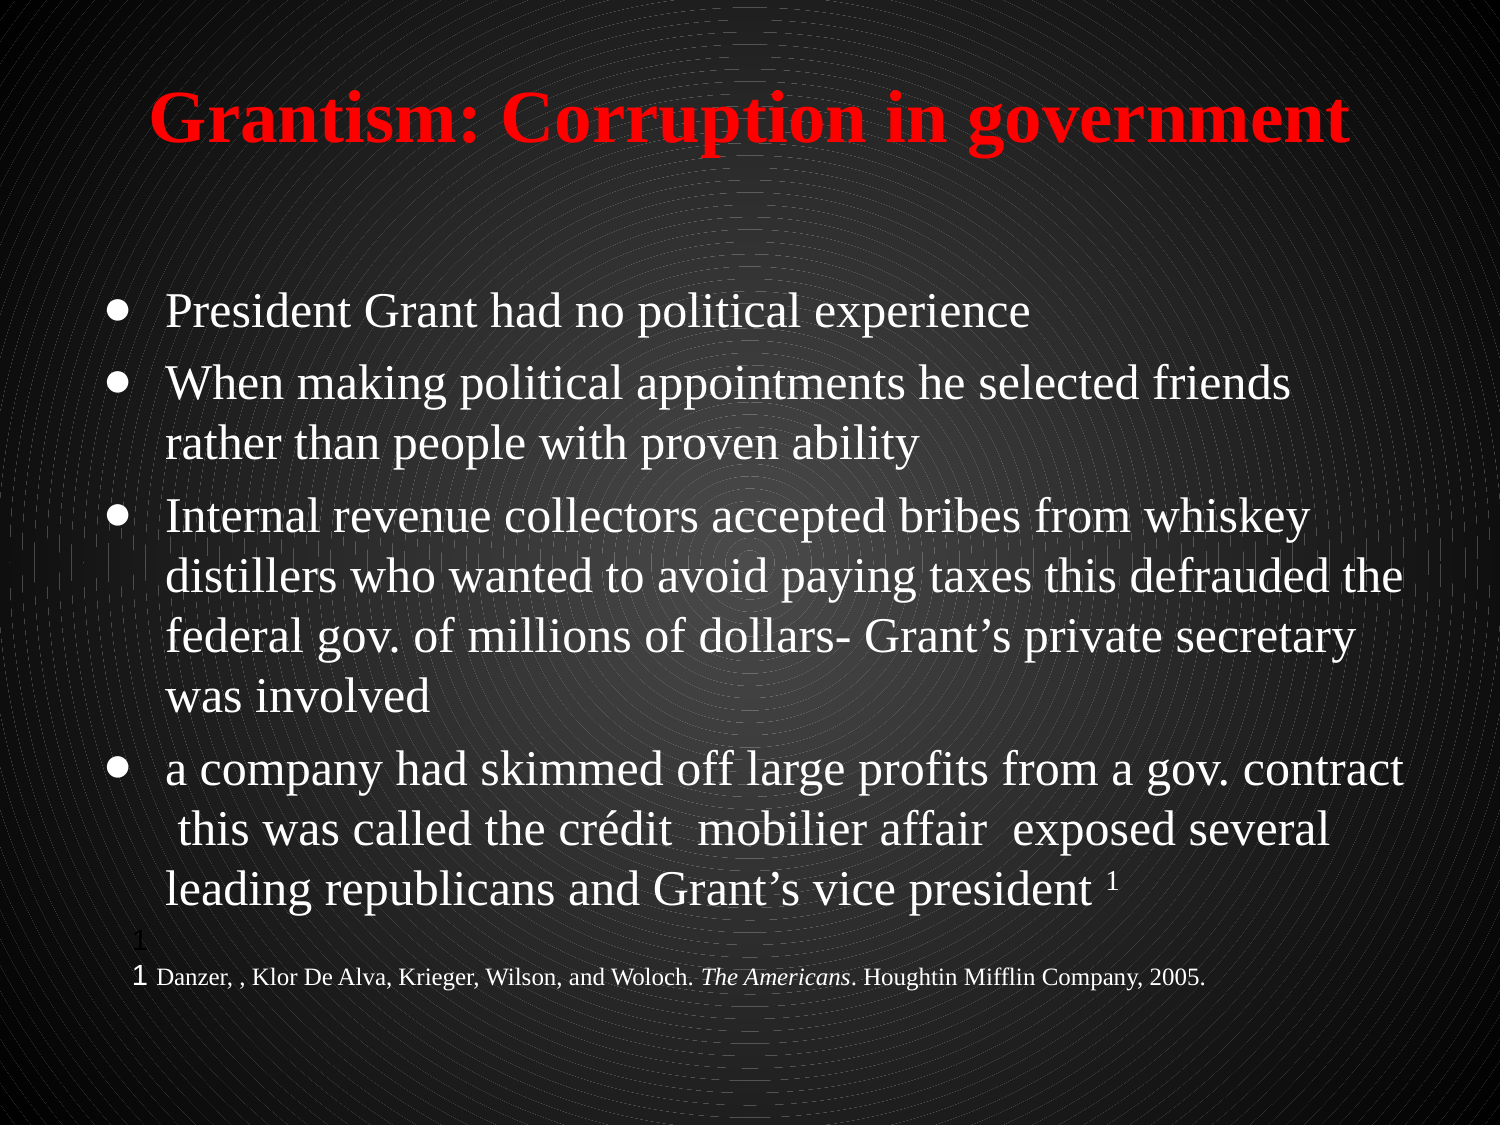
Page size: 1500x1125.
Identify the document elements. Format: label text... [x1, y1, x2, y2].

list President Grant had no political experience When making political appointments he selected friends rather than people with proven ability Internal revenue collectors accepted bribes from whiskey distillers who wanted to avoid paying taxes this defrauded the federal gov. of millions of dollars- Grant’s private secretary was involved a company had skimmed off large profits from a gov. contract this was called the crédit mobilier affair exposed several leading republicans and Grant’s vice president 1 [75, 262, 1425, 1078]
title Grantism: Corruption in government [75, 45, 1425, 262]
text_box 1 1 Danzer, , Klor De Alva, Krieger, Wilson, and Woloch. The Americans. Houghtin Mifflin Company, 2005. [116, 906, 1405, 1062]
